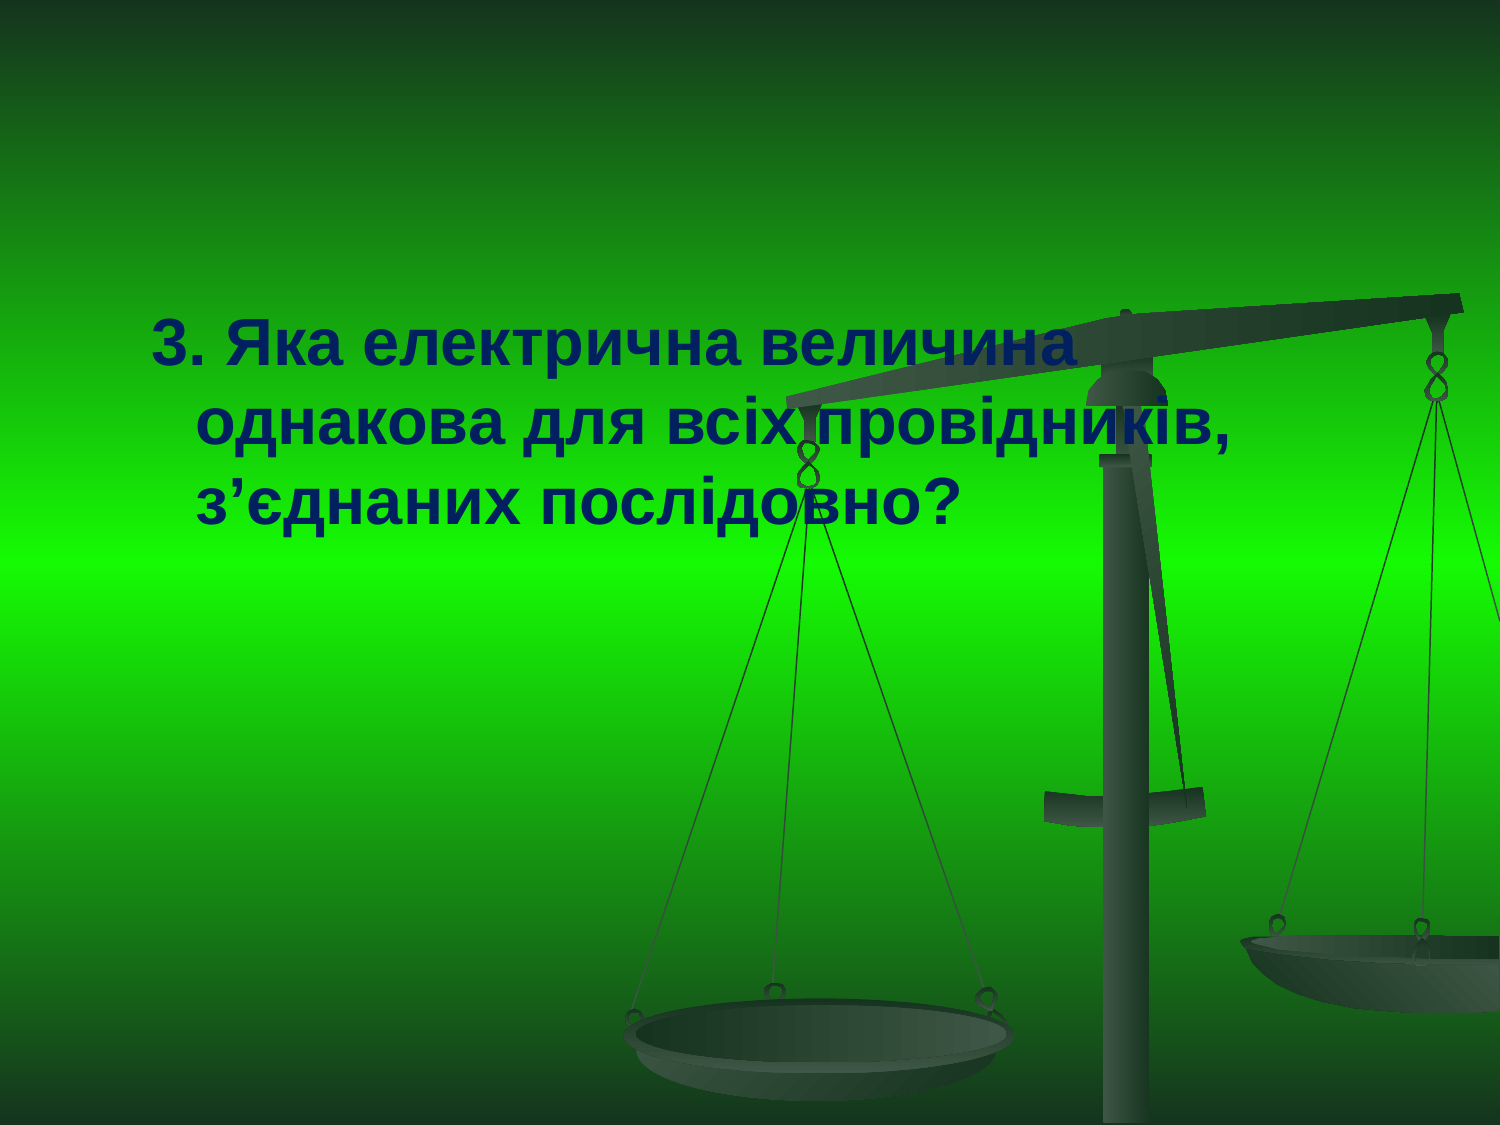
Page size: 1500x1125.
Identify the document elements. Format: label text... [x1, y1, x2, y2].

list 3. Яка електрична величина однакова для всіх провідників, з’єднаних послідовно? [123, 290, 1400, 1125]
